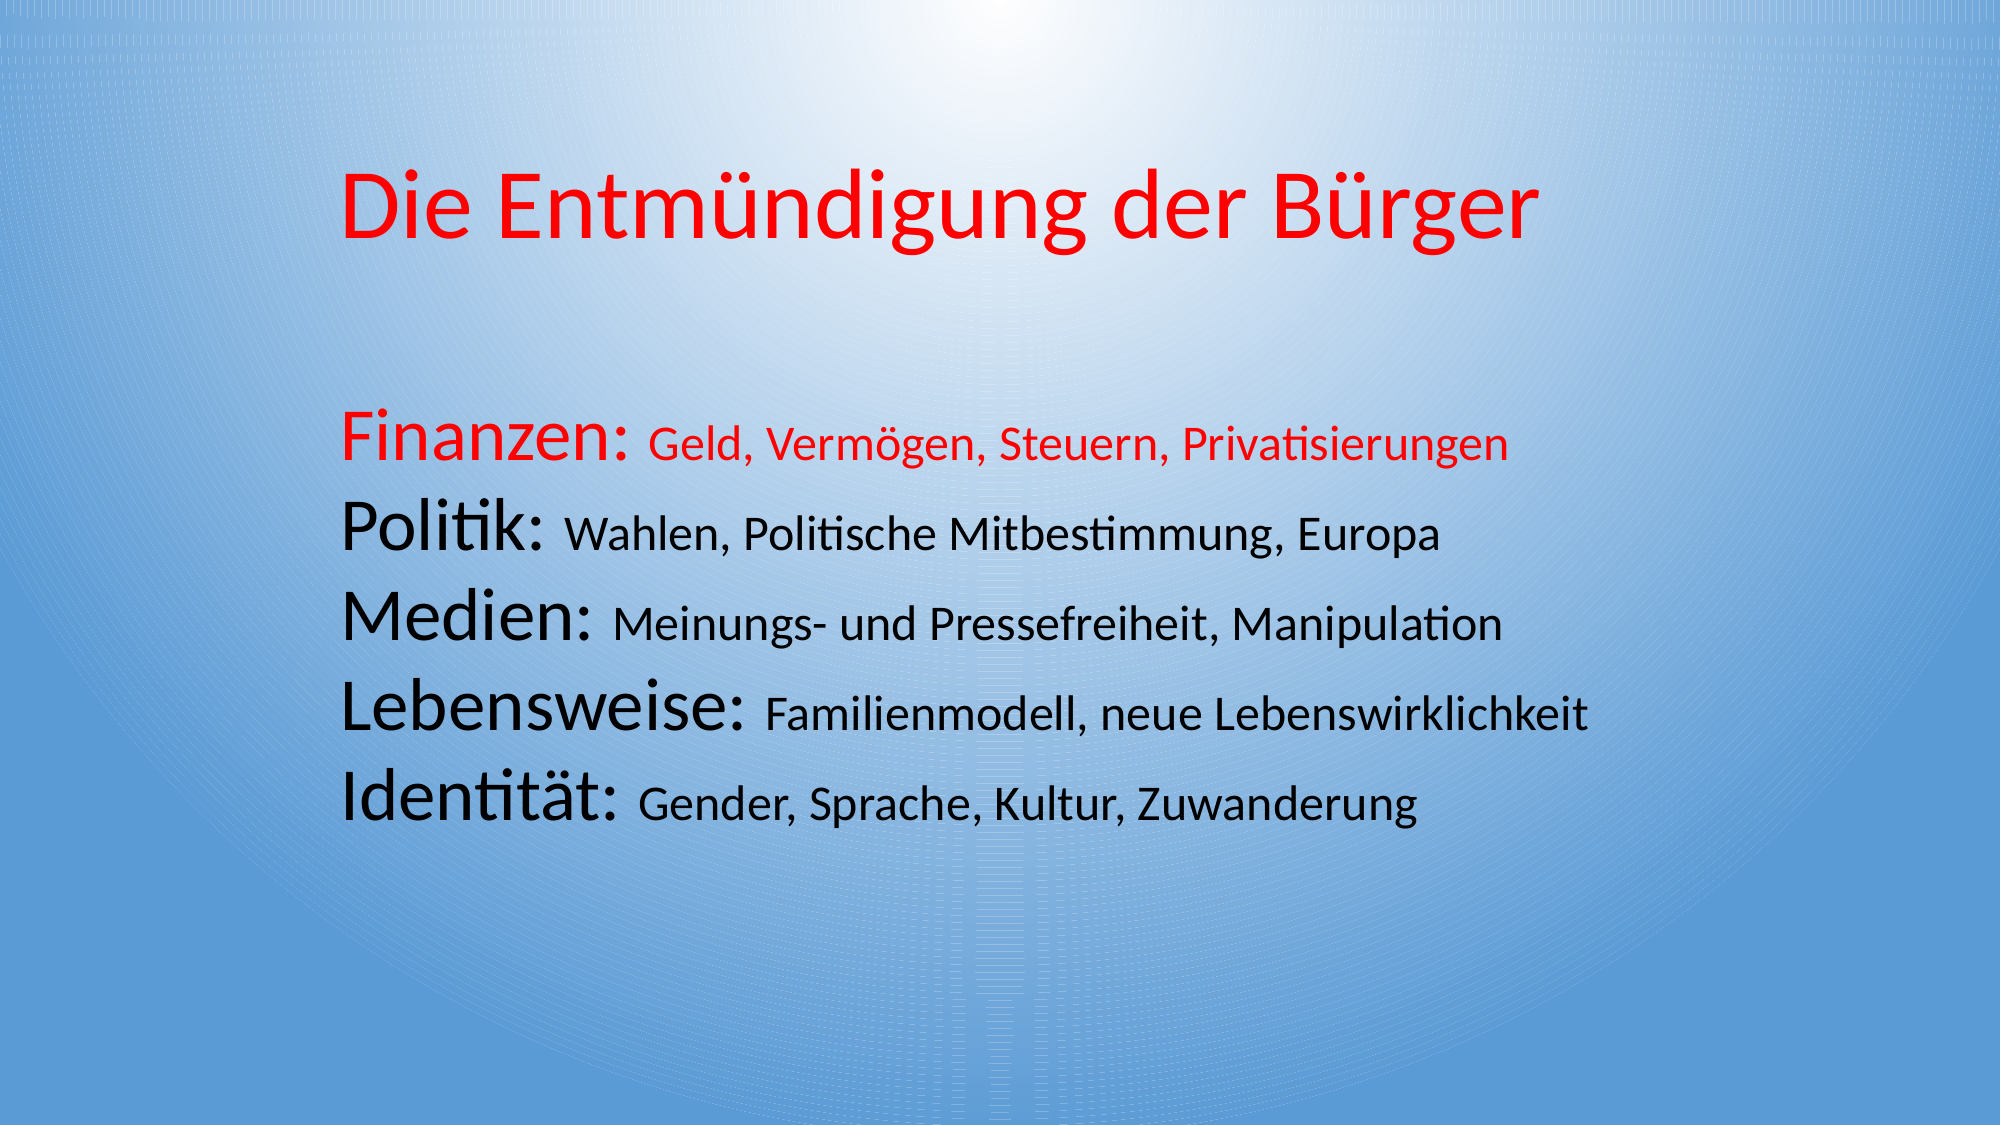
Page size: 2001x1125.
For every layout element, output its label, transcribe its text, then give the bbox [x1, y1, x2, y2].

text_box Die Entmündigung der Bürger [203, 131, 1678, 267]
text_box Finanzen: Geld, Vermögen, Steuern, Privatisierungen Politik: Wahlen, Politische Mitbestimmung, Europa Medien: Meinungs- und Pressefreiheit, Manipulation Lebensweise: Familienmodell, neue Lebenswirklichkeit Identität: Gender, Sprache, Kultur, Zuwanderung [325, 378, 1800, 889]
